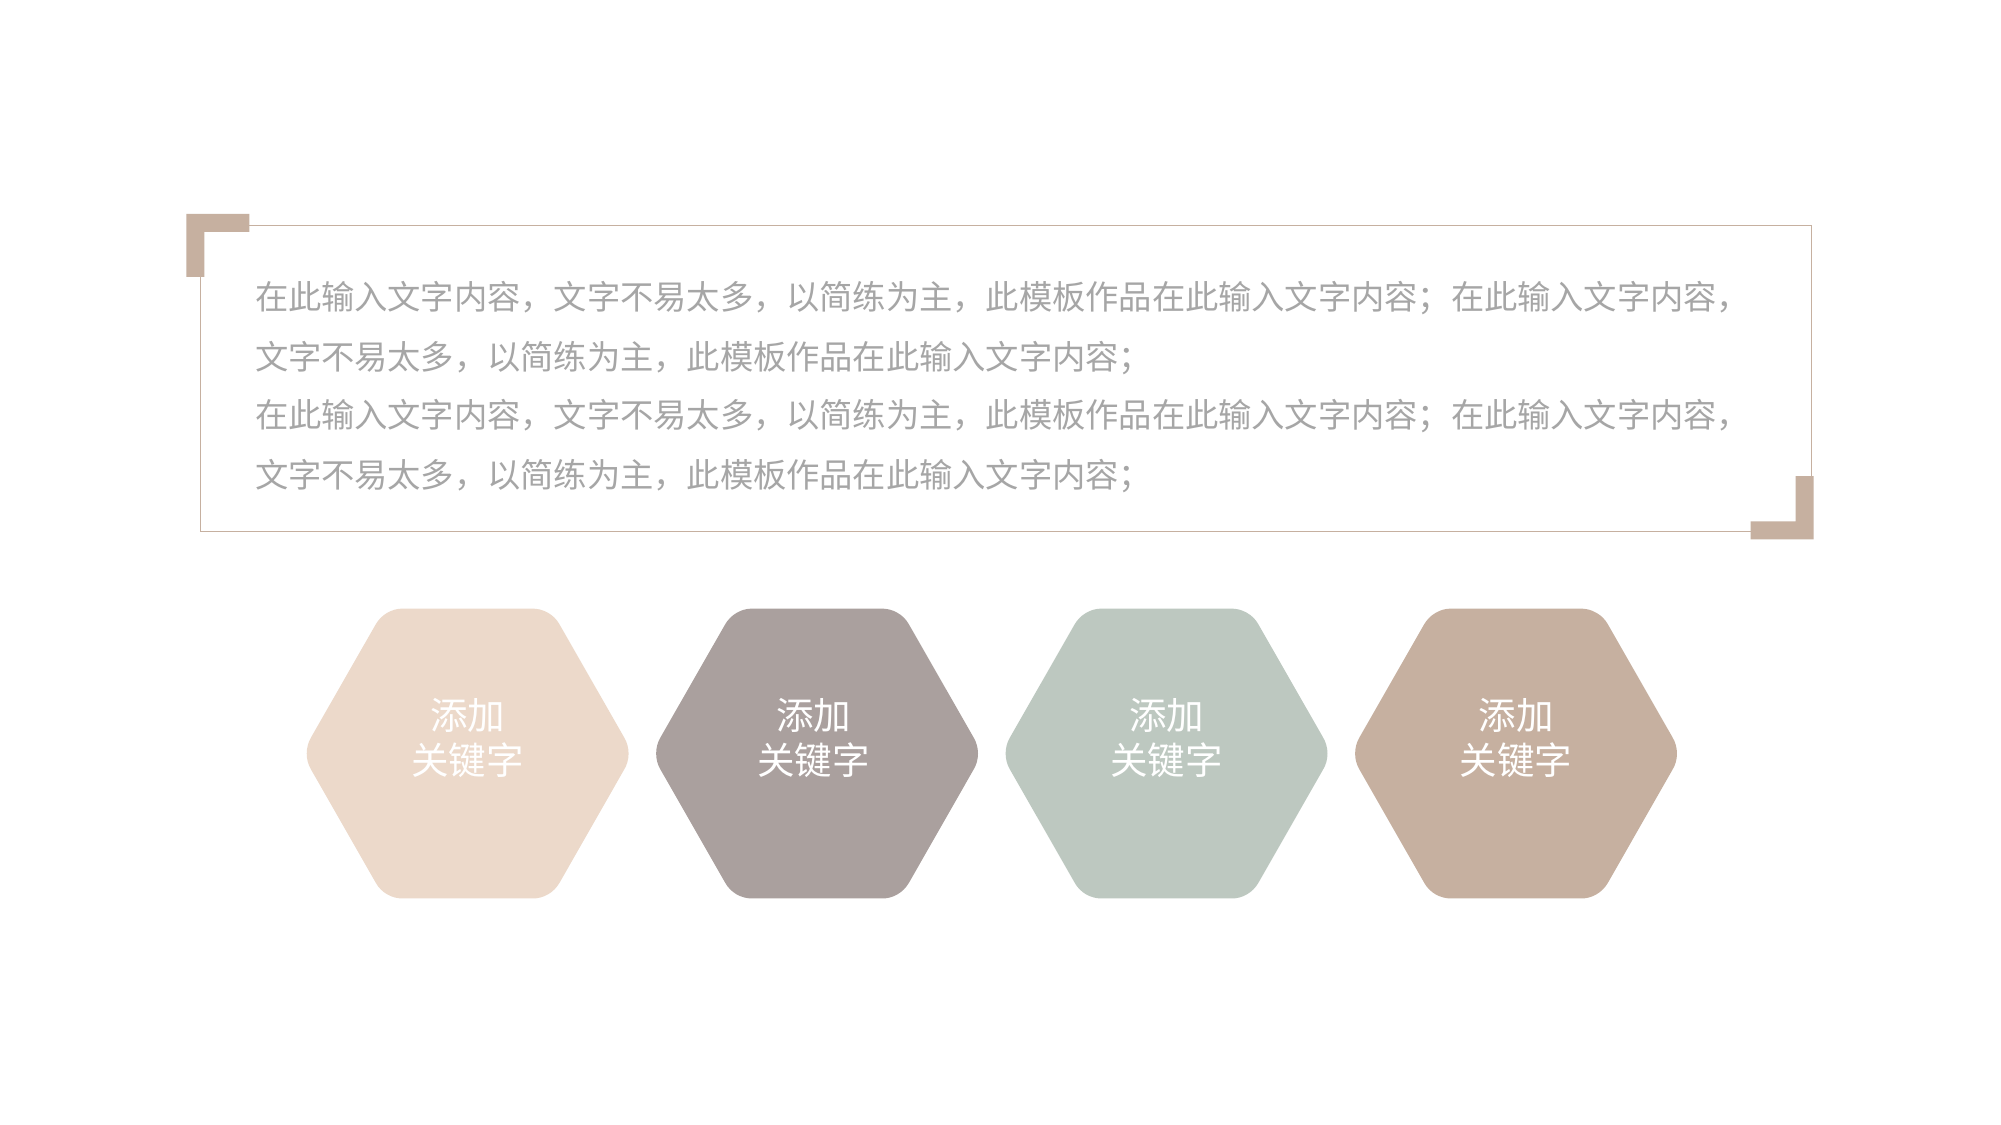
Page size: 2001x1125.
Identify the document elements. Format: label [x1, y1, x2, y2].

text_box [186, 213, 1814, 899]
